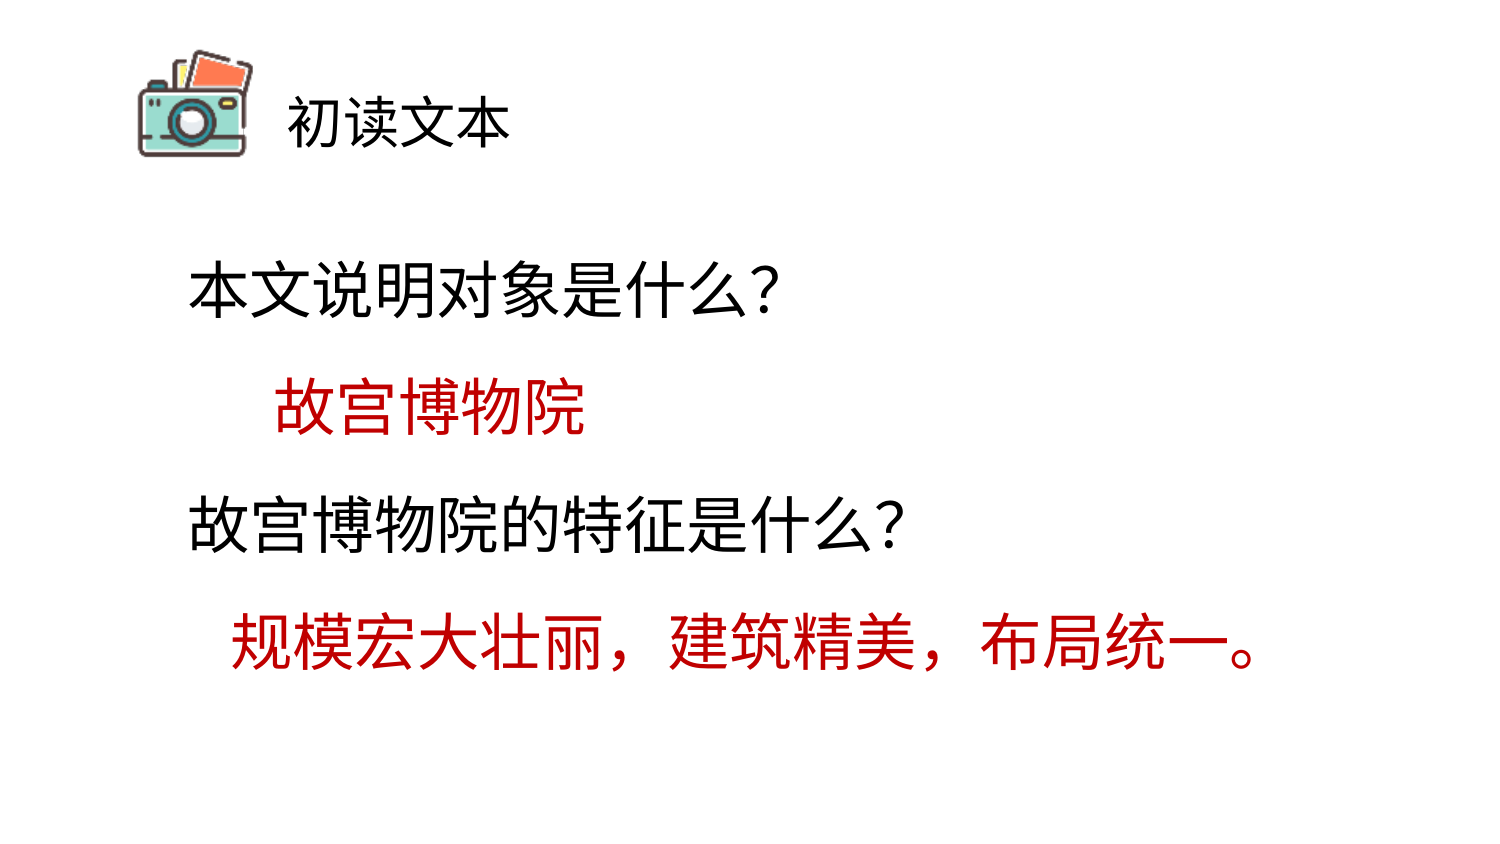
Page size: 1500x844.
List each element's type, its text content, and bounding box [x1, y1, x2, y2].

text_box 初读文本 [275, 84, 526, 157]
picture [120, 32, 265, 177]
text_box 本文说明对象是什么？ 故宫博物院 故宫博物院的特征是什么？ 规模宏大壮丽，建筑精美，布局统一。 [175, 215, 1357, 684]
